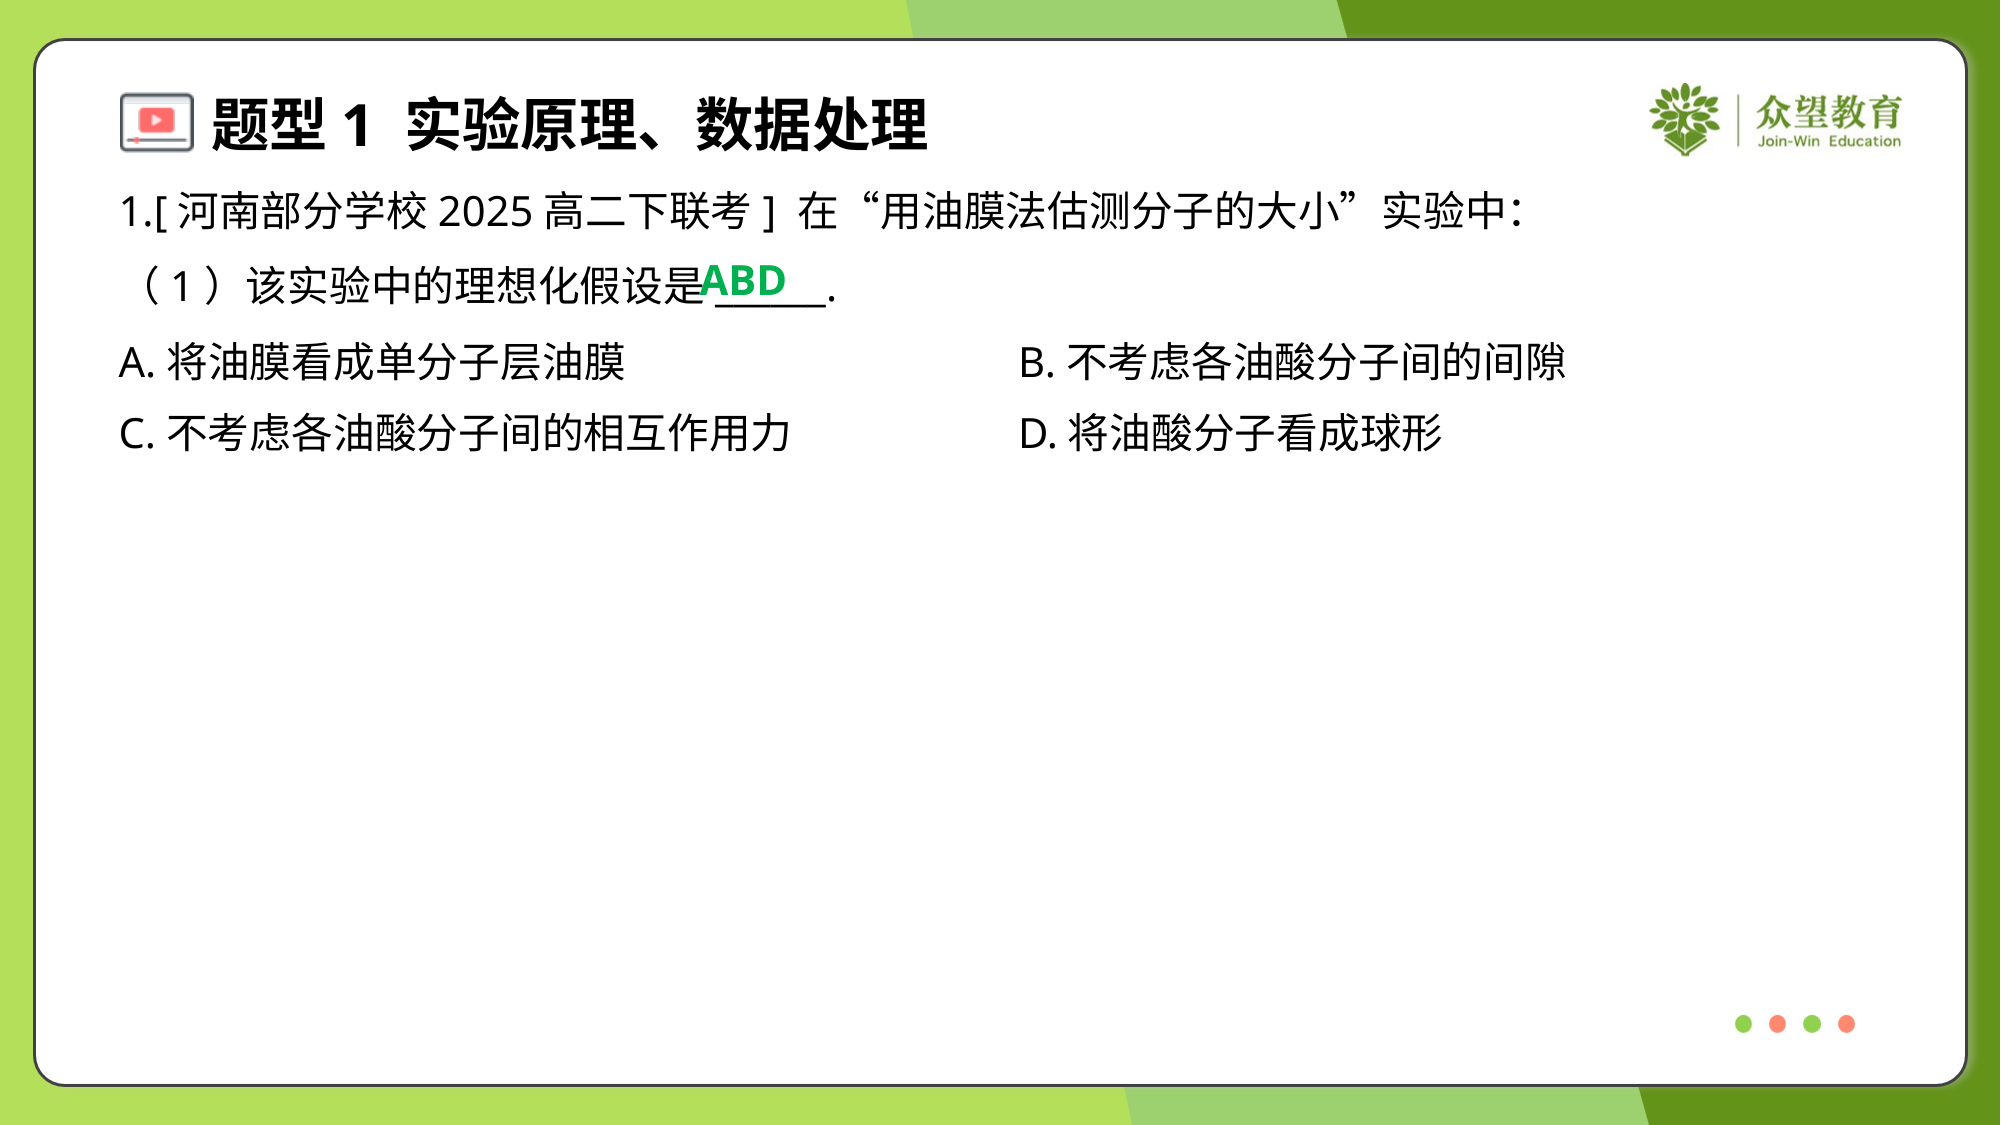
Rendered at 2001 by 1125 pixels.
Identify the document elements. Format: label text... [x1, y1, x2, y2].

text_box 1.[河南部分学校2025高二下联考] 在“用油膜法估测分子的大小”实验中： [118, 159, 1883, 226]
text_box A.将油膜看成单分子层油膜 B.不考虑各油酸分子间的间隙 C.不考虑各油酸分子间的相互作用力 D.将油酸分子看成球形 [118, 310, 1883, 450]
picture [0, 0, 2000, 1125]
text_box ABD [682, 228, 805, 296]
text_box （1）该实验中的理想化假设是______. [118, 235, 1883, 302]
